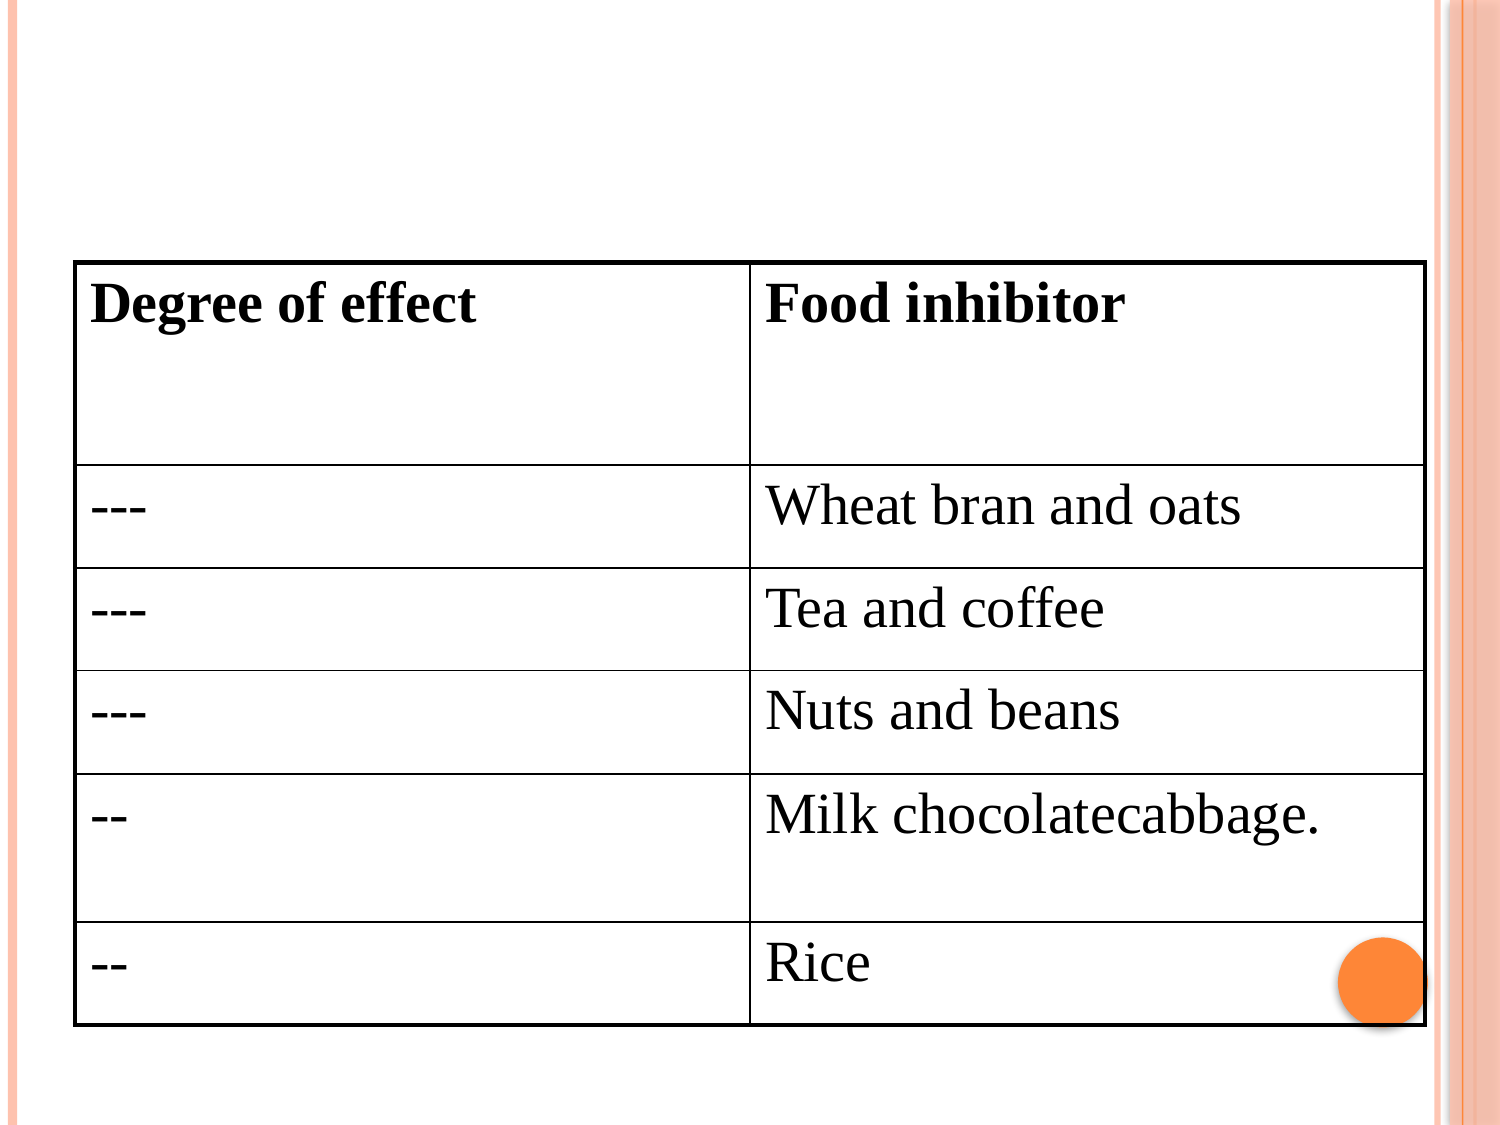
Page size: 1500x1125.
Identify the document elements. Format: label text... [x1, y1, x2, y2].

table_header Degree of effect [77, 265, 749, 464]
table_cell --- [77, 466, 749, 567]
table_cell --- [77, 569, 749, 670]
table_cell Nuts and beans [751, 671, 1423, 773]
table_cell Milk chocolatecabbage. [751, 775, 1423, 921]
table_cell -- [77, 923, 749, 1023]
table_cell Wheat bran and oats [751, 466, 1423, 567]
table_cell Rice [751, 923, 1423, 1023]
table_cell Tea and coffee [751, 569, 1423, 670]
table_cell --- [77, 671, 749, 773]
table_header Food inhibitor [751, 265, 1423, 464]
table_cell -- [77, 775, 749, 921]
